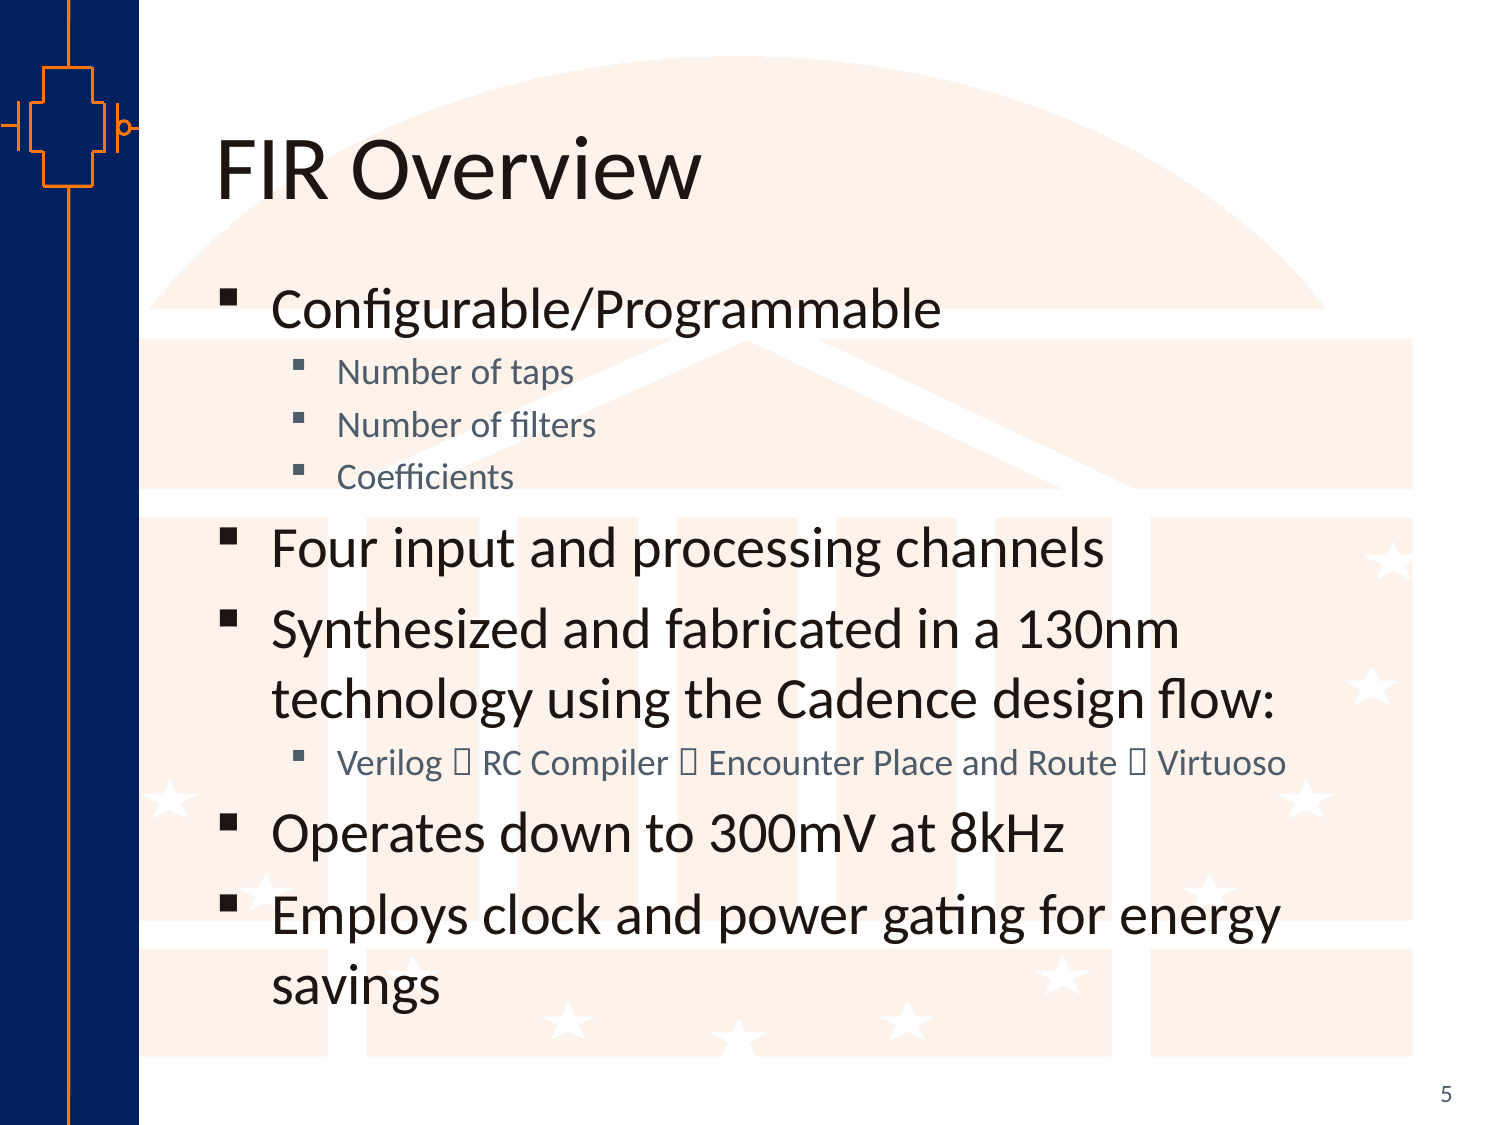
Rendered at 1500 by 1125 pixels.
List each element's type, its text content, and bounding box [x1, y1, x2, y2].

title FIR Overview [200, 37, 1388, 225]
list Configurable/Programmable Number of taps Number of filters Coefficients Four input and processing channels Synthesized and fabricated in a 130nm technology using the Cadence design flow: Verilog  RC Compiler  Encounter Place and Route  Virtuoso Operates down to 300mV at 8kHz Employs clock and power gating for energy savings [200, 262, 1425, 1073]
slide_number 5 [1425, 1062, 1488, 1123]
